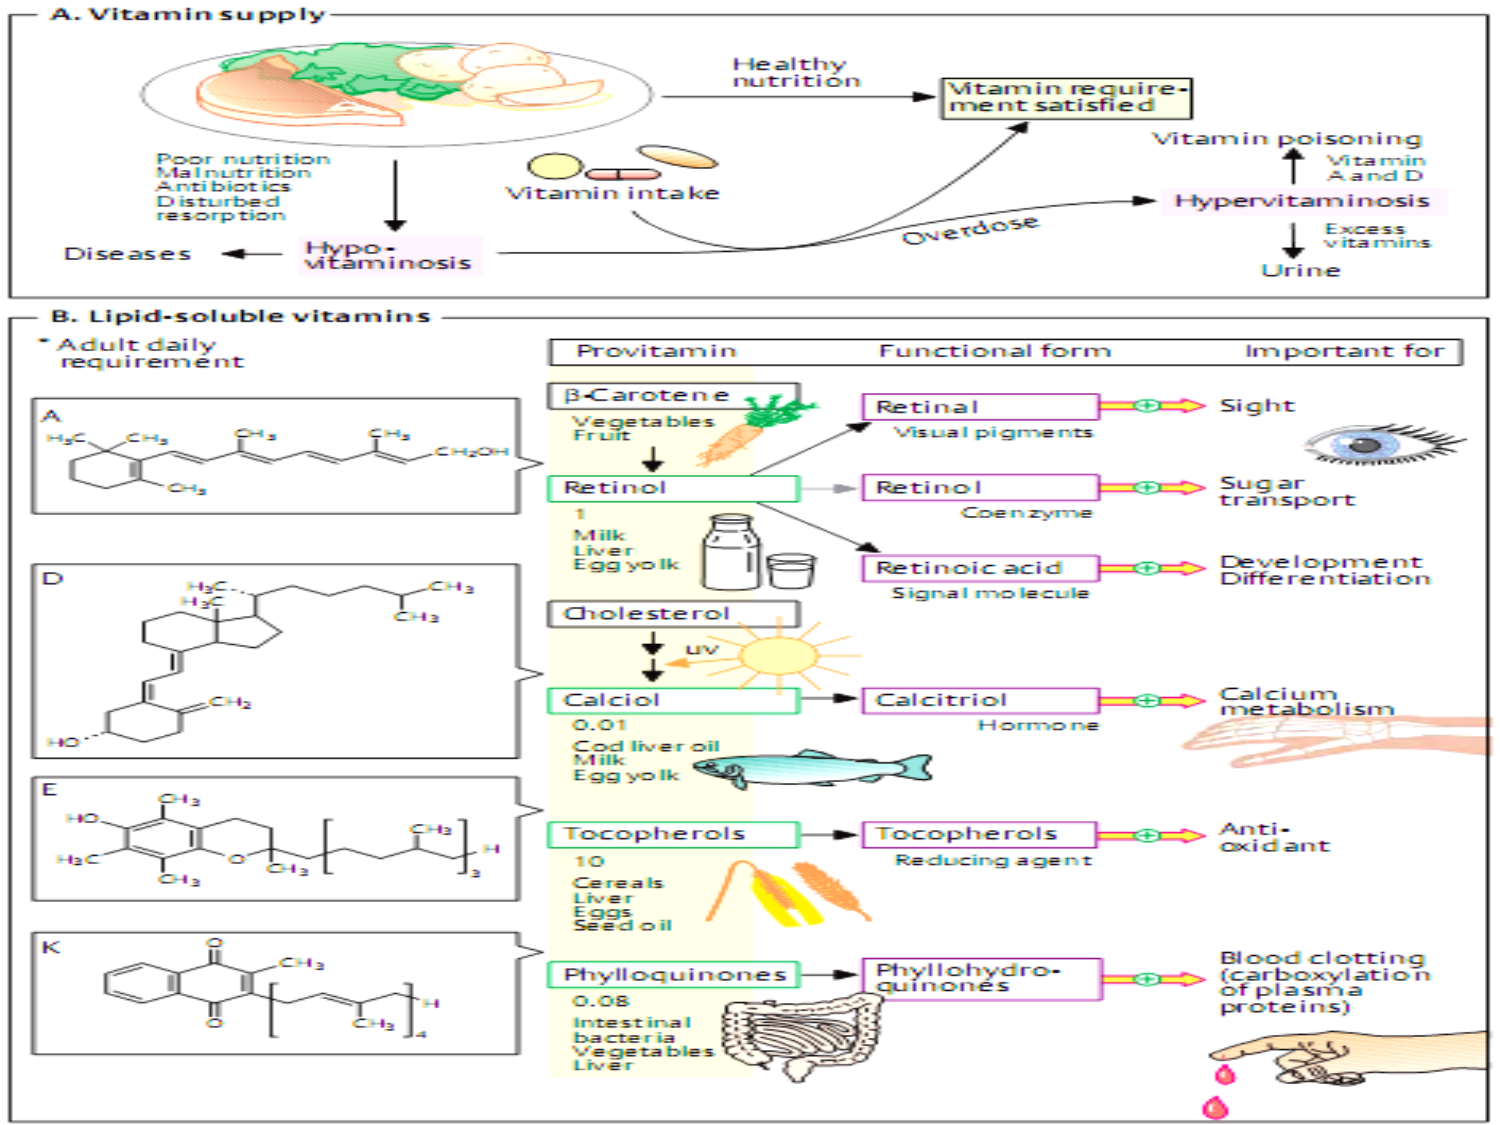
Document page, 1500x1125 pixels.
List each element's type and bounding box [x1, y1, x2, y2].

list [0, 0, 1500, 1125]
